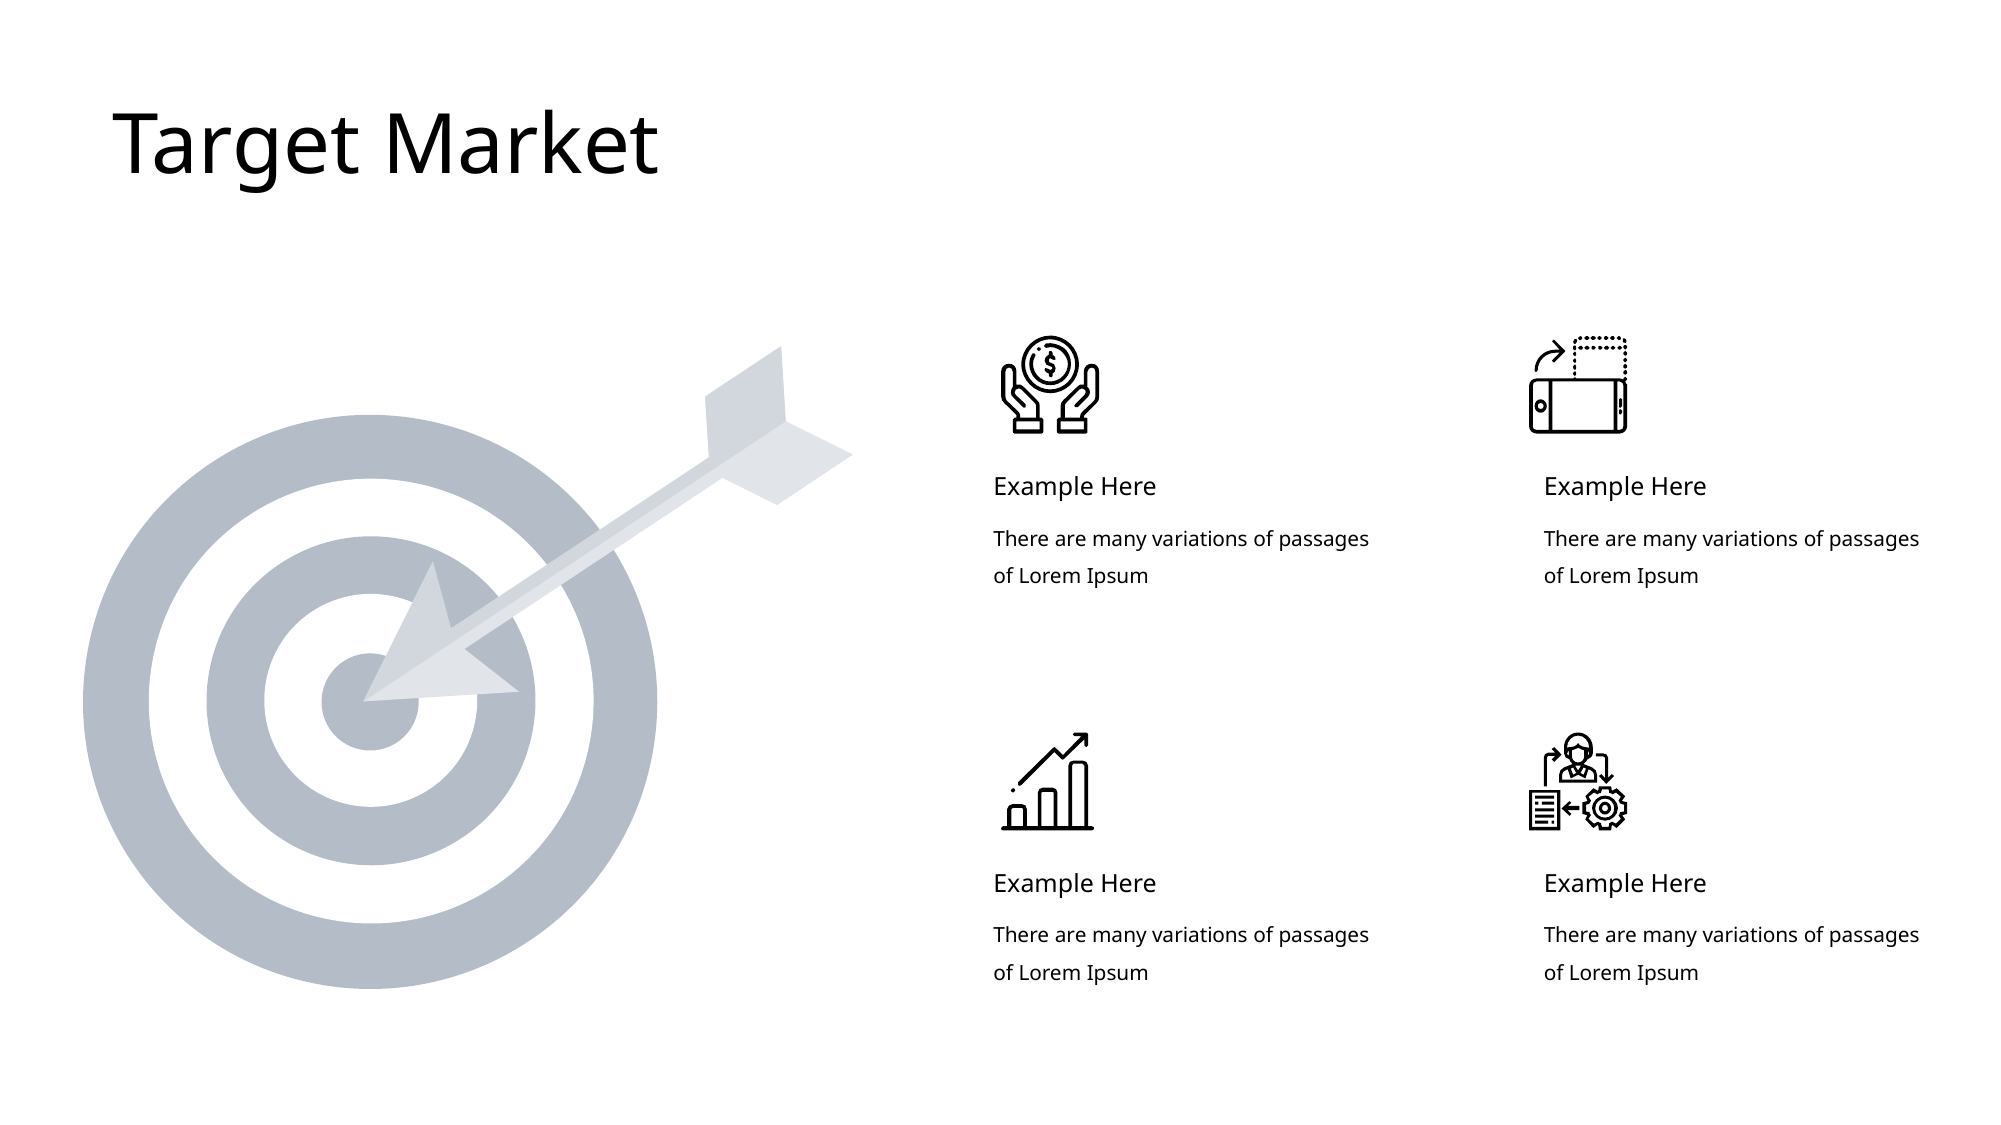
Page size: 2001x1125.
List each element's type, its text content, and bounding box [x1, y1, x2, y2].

text_box [1617, 344, 1628, 356]
text_box [1001, 363, 1044, 434]
text_box [1534, 339, 1566, 373]
text_box There are many variations of passages of Lorem Ipsum [978, 902, 1398, 992]
text_box Target Market [97, 83, 1268, 199]
text_box Example Here [1529, 859, 1882, 902]
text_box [83, 310, 833, 989]
text_box Example Here [978, 859, 1331, 902]
text_box [1603, 336, 1615, 340]
text_box [1573, 358, 1577, 370]
text_box [1021, 335, 1079, 394]
text_box [1529, 790, 1580, 831]
text_box Example Here [978, 463, 1331, 505]
text_box There are many variations of passages of Lorem Ipsum [1529, 505, 1949, 596]
text_box [1559, 732, 1615, 784]
text_box [1018, 732, 1089, 786]
text_box Example Here [1529, 463, 1882, 505]
text_box [1584, 336, 1596, 340]
text_box [1598, 345, 1616, 350]
text_box [1623, 357, 1628, 375]
text_box [1582, 786, 1628, 831]
text_box [1529, 371, 1628, 434]
text_box [1573, 336, 1583, 357]
text_box There are many variations of passages of Lorem Ipsum [978, 505, 1398, 596]
text_box [1543, 747, 1562, 787]
text_box [1056, 363, 1100, 434]
text_box There are many variations of passages of Lorem Ipsum [1529, 902, 1949, 992]
text_box [1001, 760, 1095, 831]
